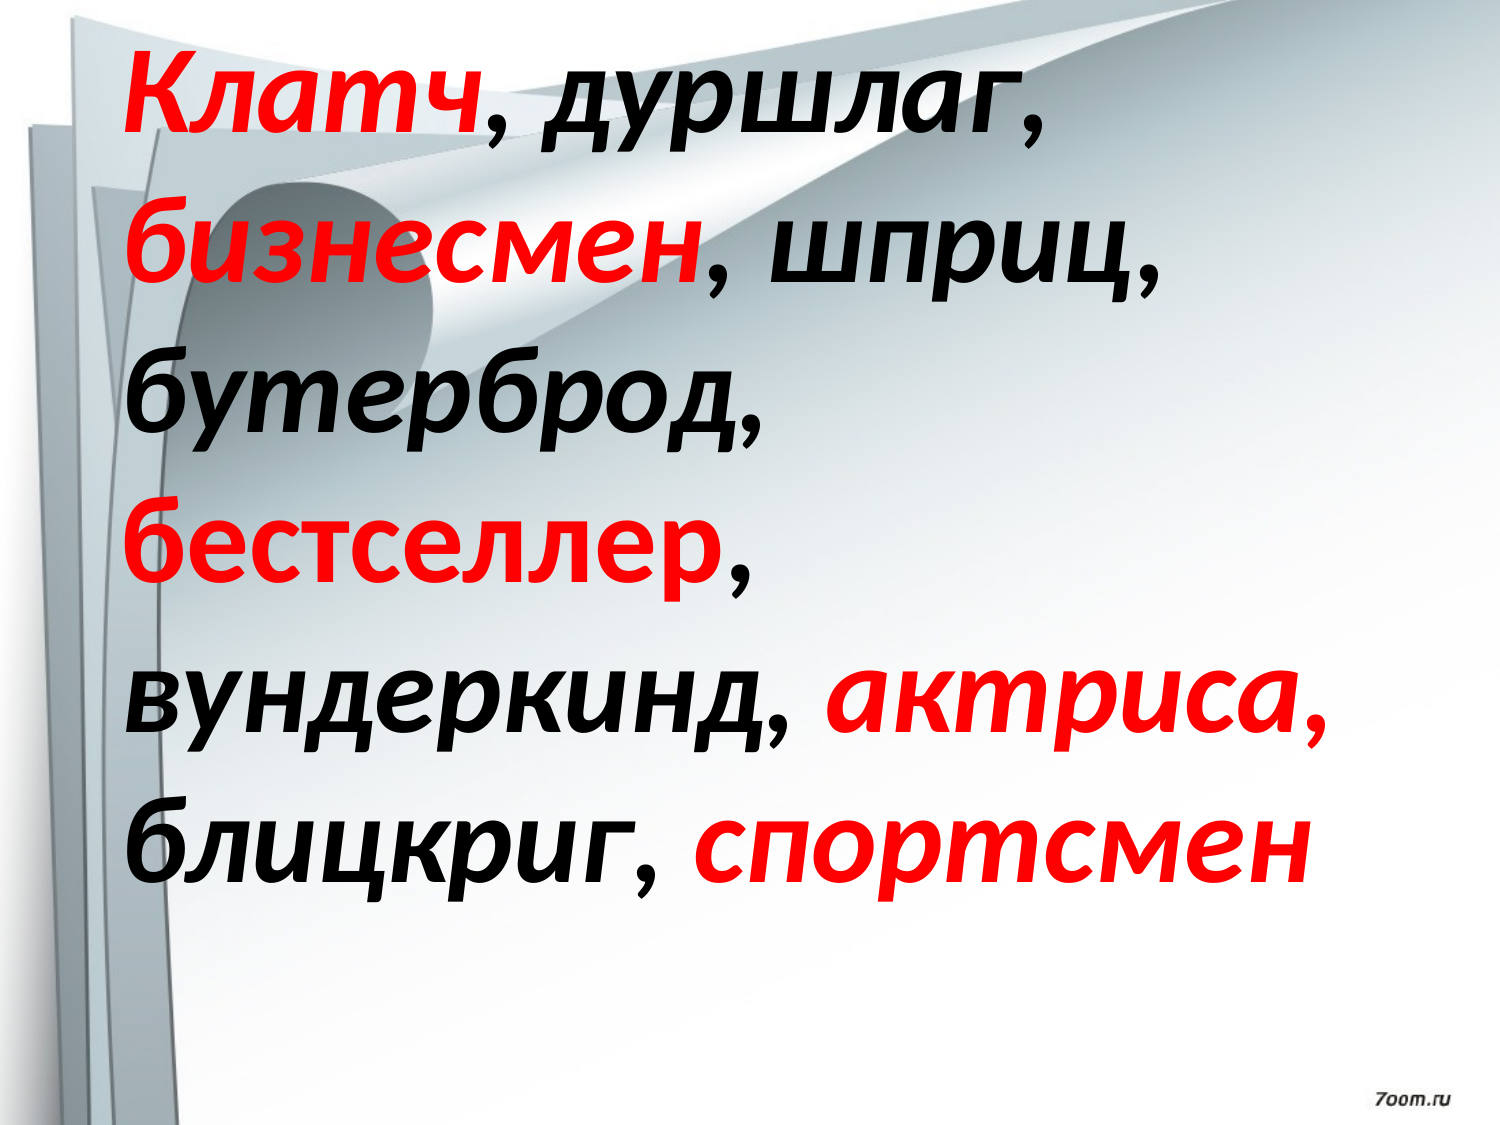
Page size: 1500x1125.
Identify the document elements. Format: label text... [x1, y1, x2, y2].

text_box Клатч, дуршлаг, бизнесмен, шприц, бутерброд, бестселлер, вундеркинд, актриса, блицкриг, спортсмен [105, 0, 1442, 915]
picture [0, 0, 1500, 1125]
